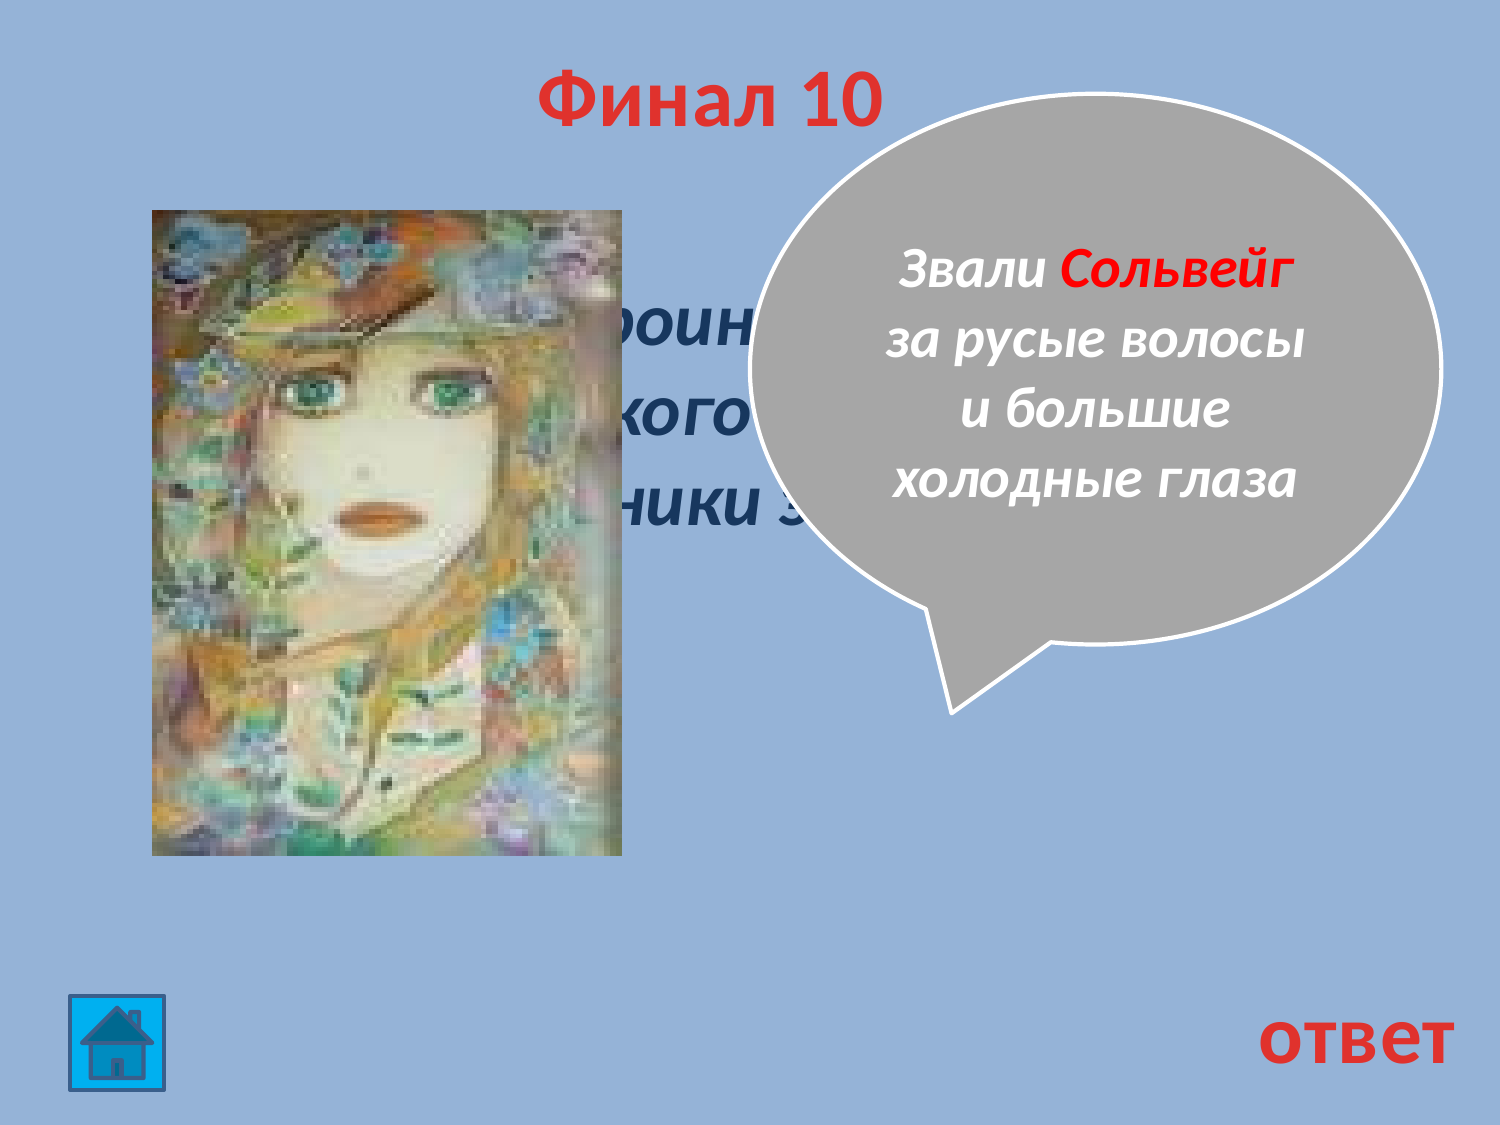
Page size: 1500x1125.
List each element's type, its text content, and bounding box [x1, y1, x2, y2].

text_box ответ [1243, 972, 1471, 1088]
picture [152, 210, 622, 856]
text_box [68, 994, 166, 1092]
list Настю, героиню рассказа К.Г. Паустовского «Телеграмма», художники звали… за… [75, 262, 1425, 1005]
text_box Финал 10 [480, 35, 942, 151]
text_box Звали Сольвейг за русые волосы и большие холодные глаза [747, 91, 1444, 716]
